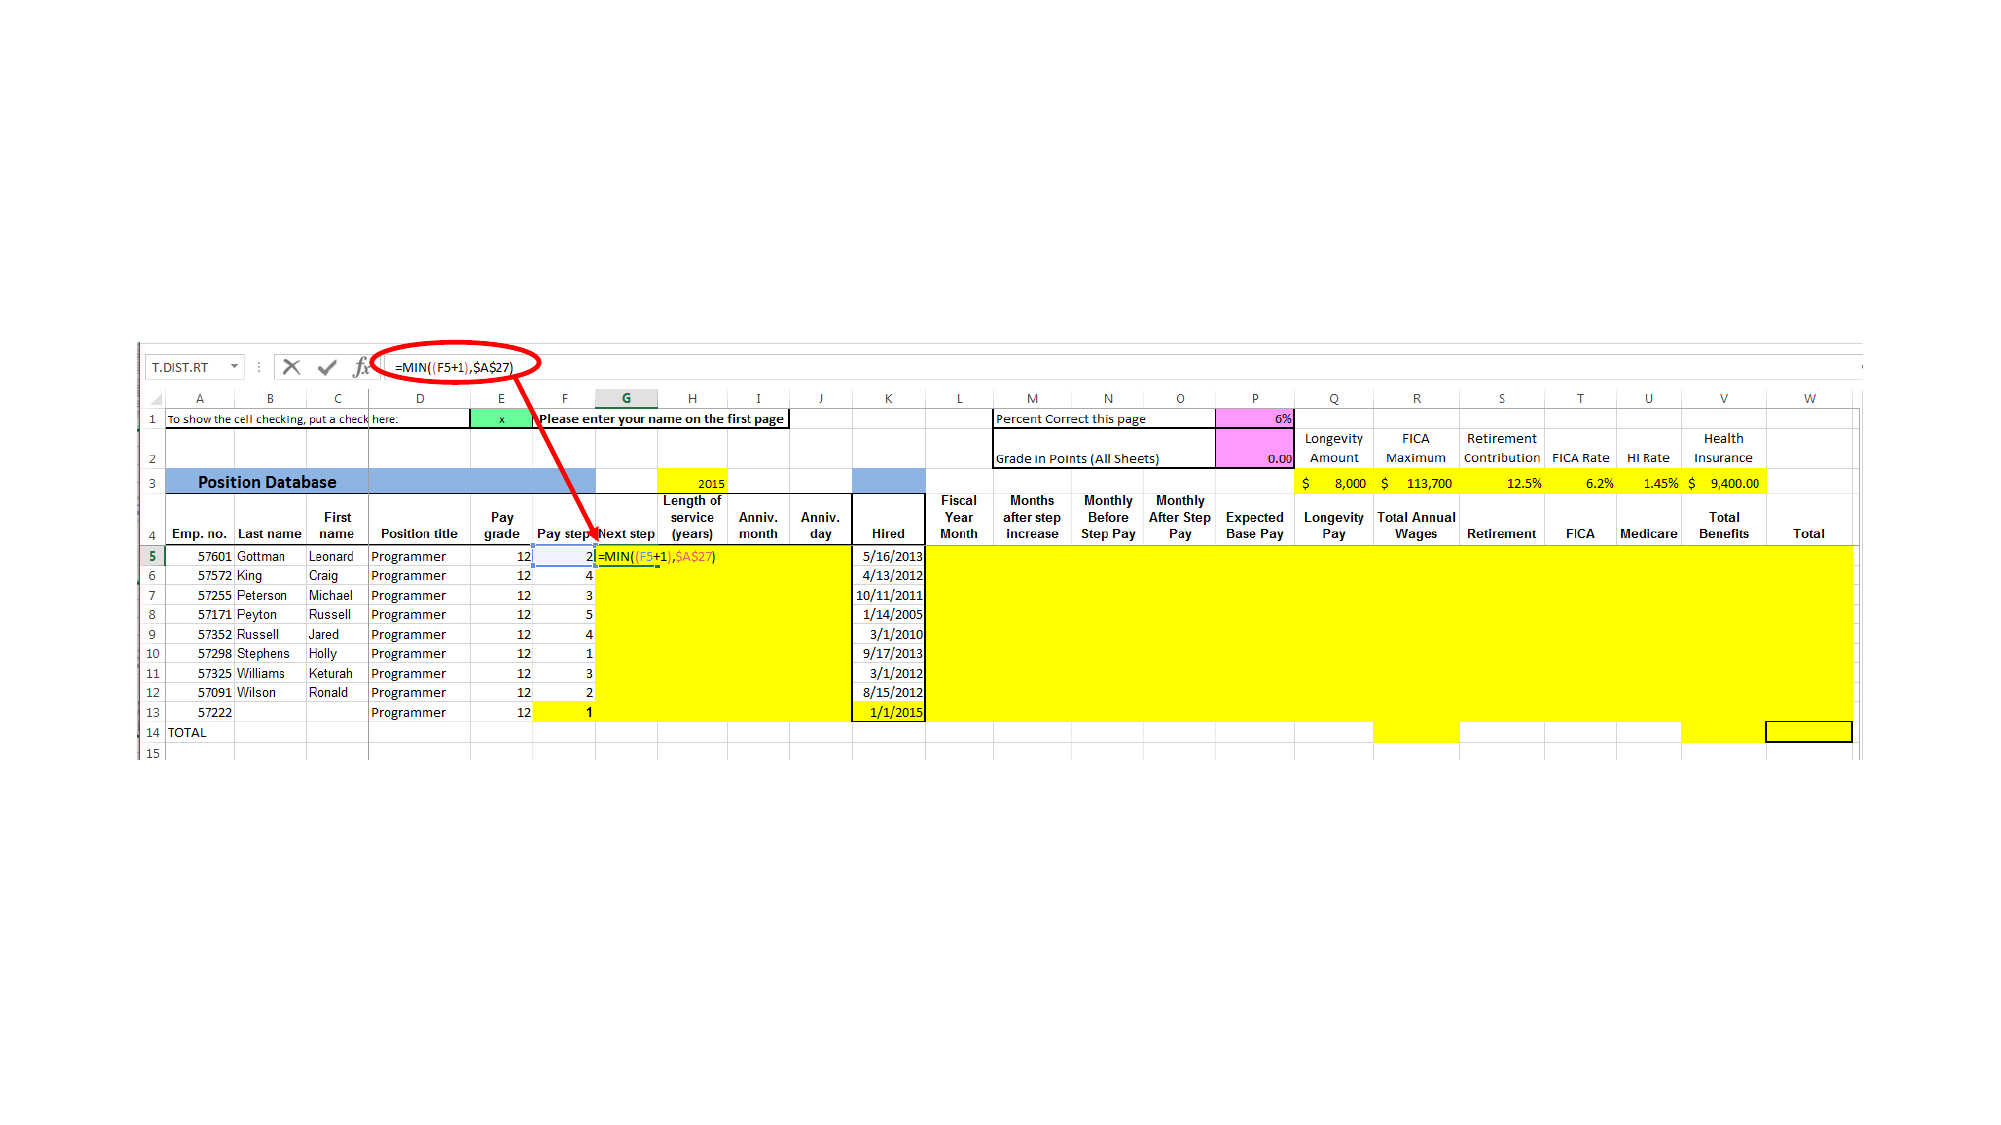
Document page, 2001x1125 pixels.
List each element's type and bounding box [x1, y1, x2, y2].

text_box [514, 376, 599, 542]
list [137, 342, 1863, 760]
